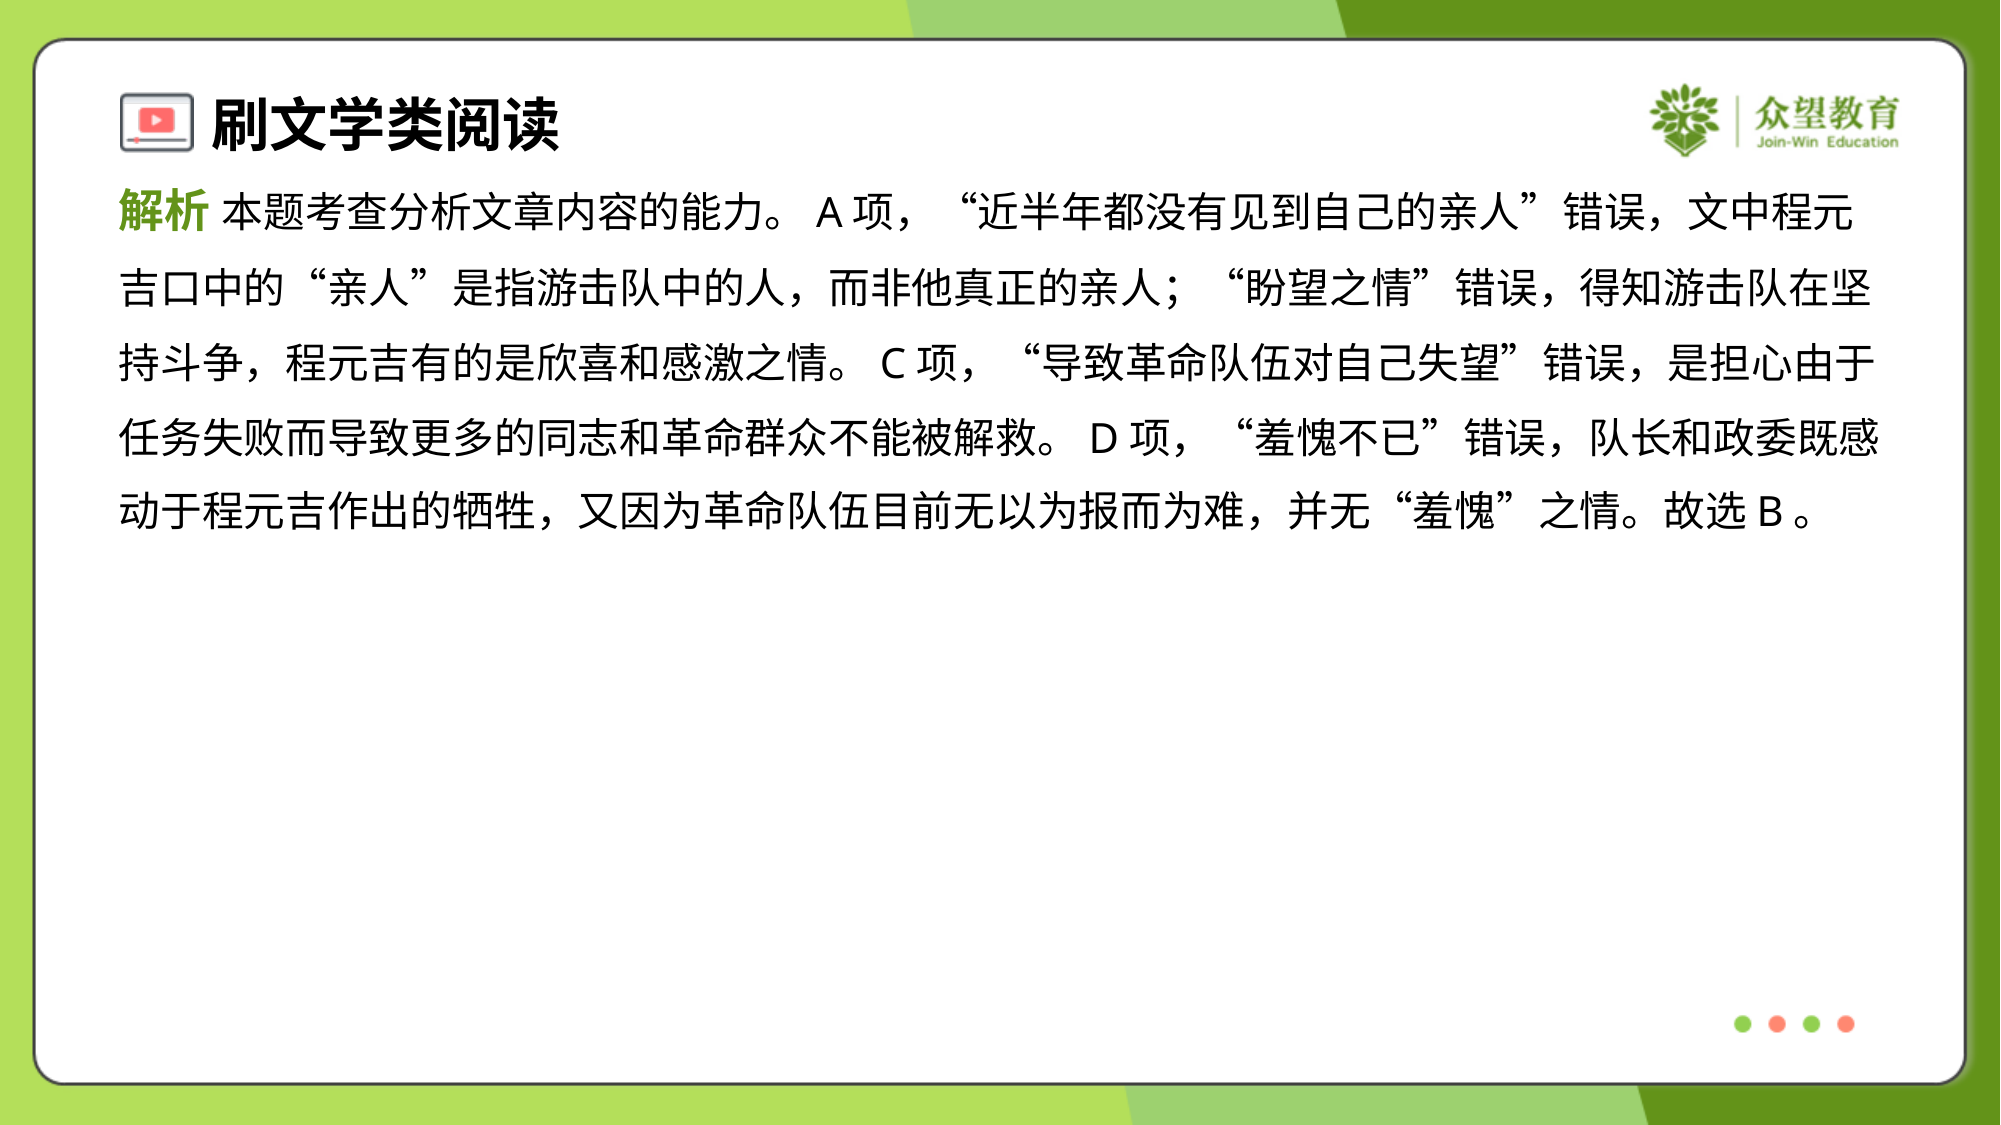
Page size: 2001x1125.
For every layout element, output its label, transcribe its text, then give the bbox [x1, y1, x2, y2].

text_box 解析 本题考查分析文章内容的能力。A项，“近半年都没有见到自己的亲人”错误，文中程元 吉口中的“亲人”是指游击队中的人，而非他真正的亲人；“盼望之情”错误，得知游击队在坚 持斗争，程元吉有的是欣喜和感激之情。C项，“导致革命队伍对自己失望”错误，是担心由于 任务失败而导致更多的同志和革命群众不能被解救。D项，“羞愧不已”错误，队长和政委既感 动于程元吉作出的牺牲，又因为革命队伍目前无以为报而为难，并无“羞愧”之情。故选B。 [118, 159, 1883, 527]
picture [0, 0, 2000, 1125]
